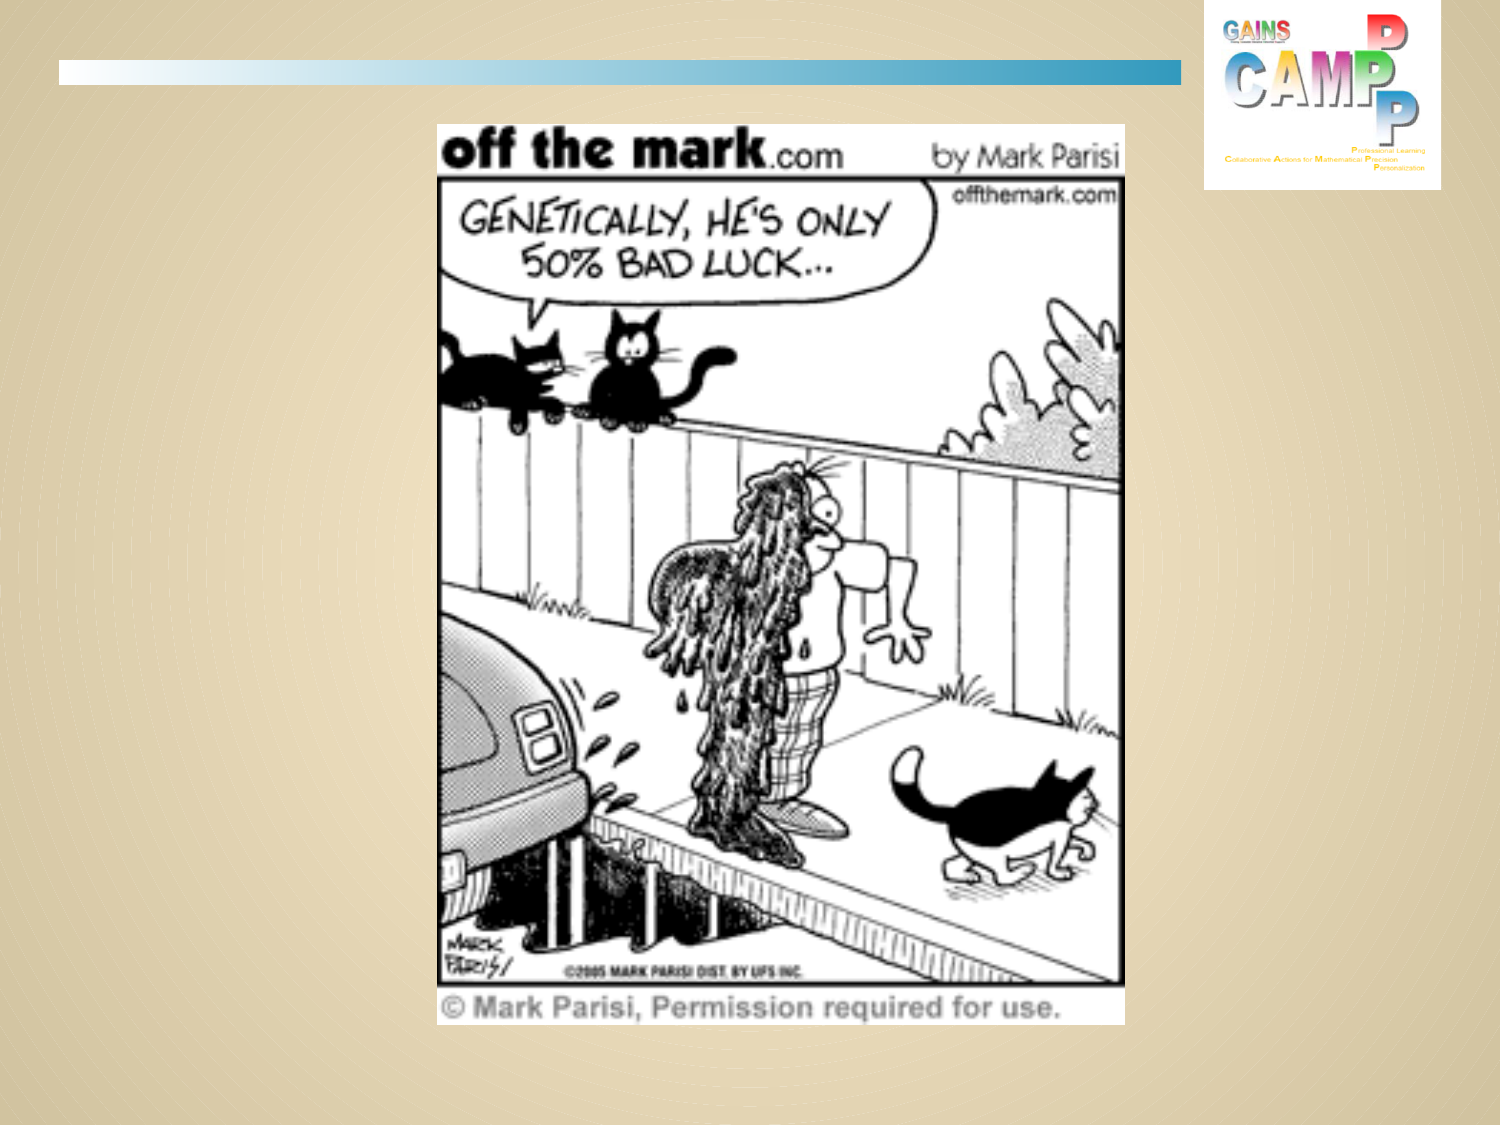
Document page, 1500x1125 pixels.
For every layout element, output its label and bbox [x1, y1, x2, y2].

picture [437, 124, 1126, 1026]
picture [1204, 0, 1442, 190]
